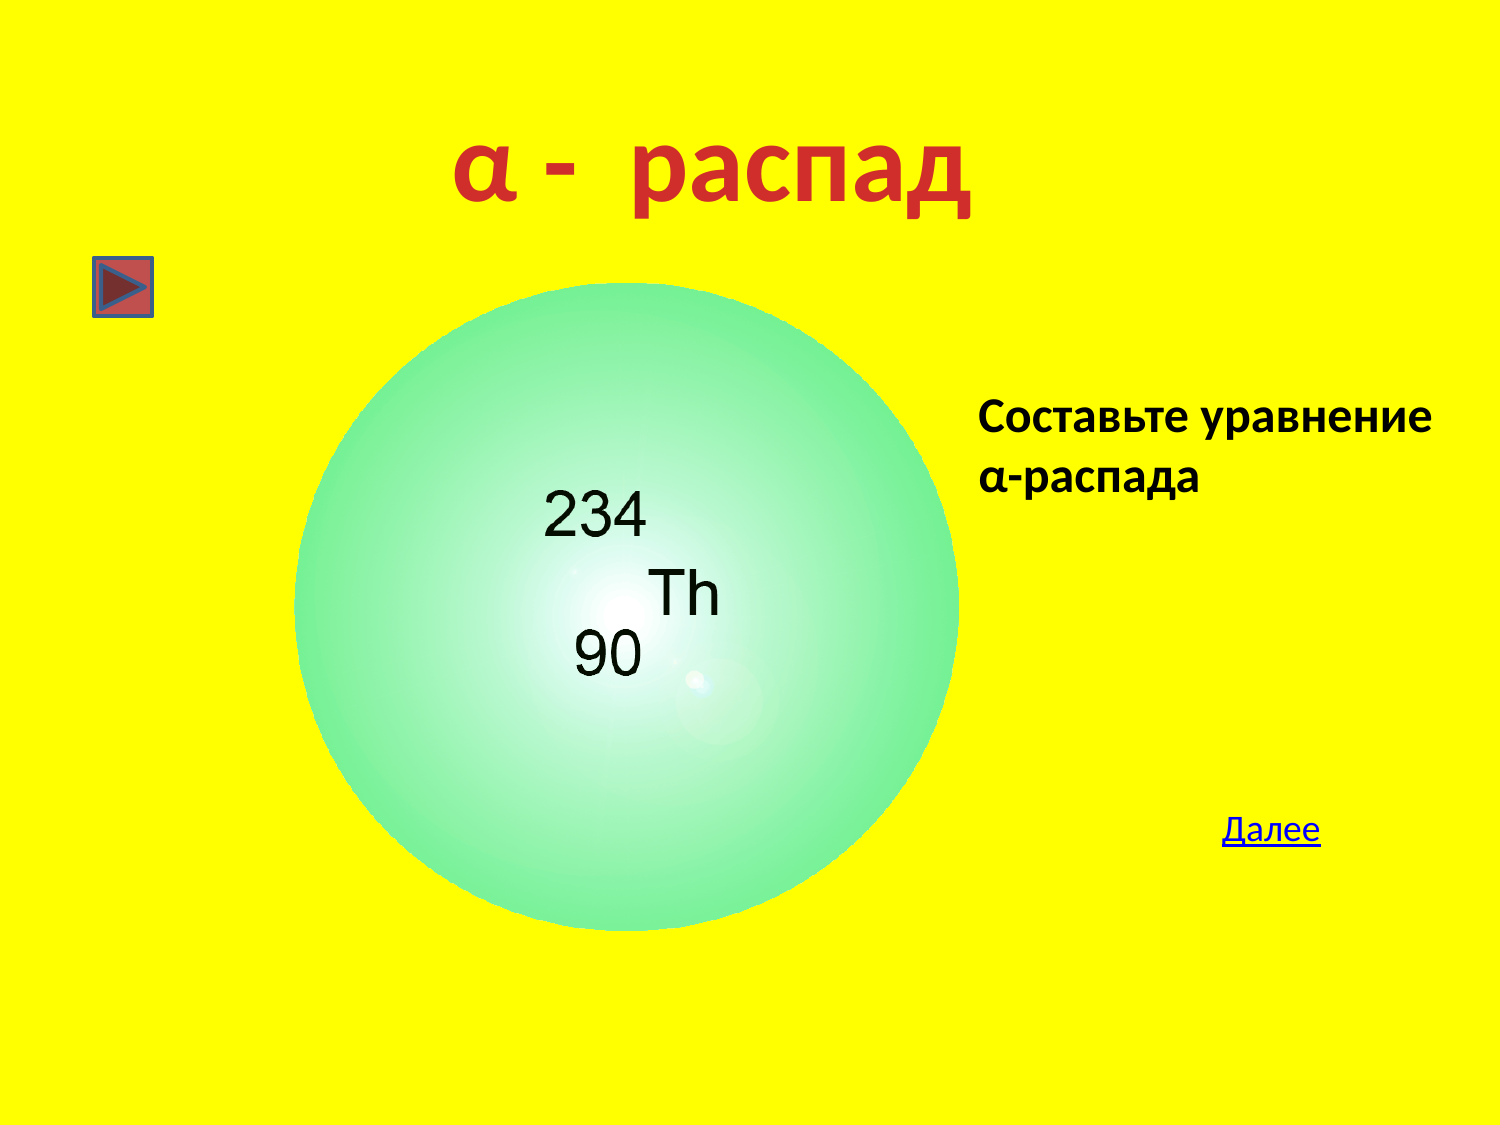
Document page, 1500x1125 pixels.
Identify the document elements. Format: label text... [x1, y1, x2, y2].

text_box α - распад [436, 81, 988, 209]
text_box Далее [1207, 796, 1336, 857]
text_box Составьте уравнение α-распада [1082, 374, 1460, 510]
text_box [92, 256, 154, 318]
picture [210, 210, 1079, 1032]
